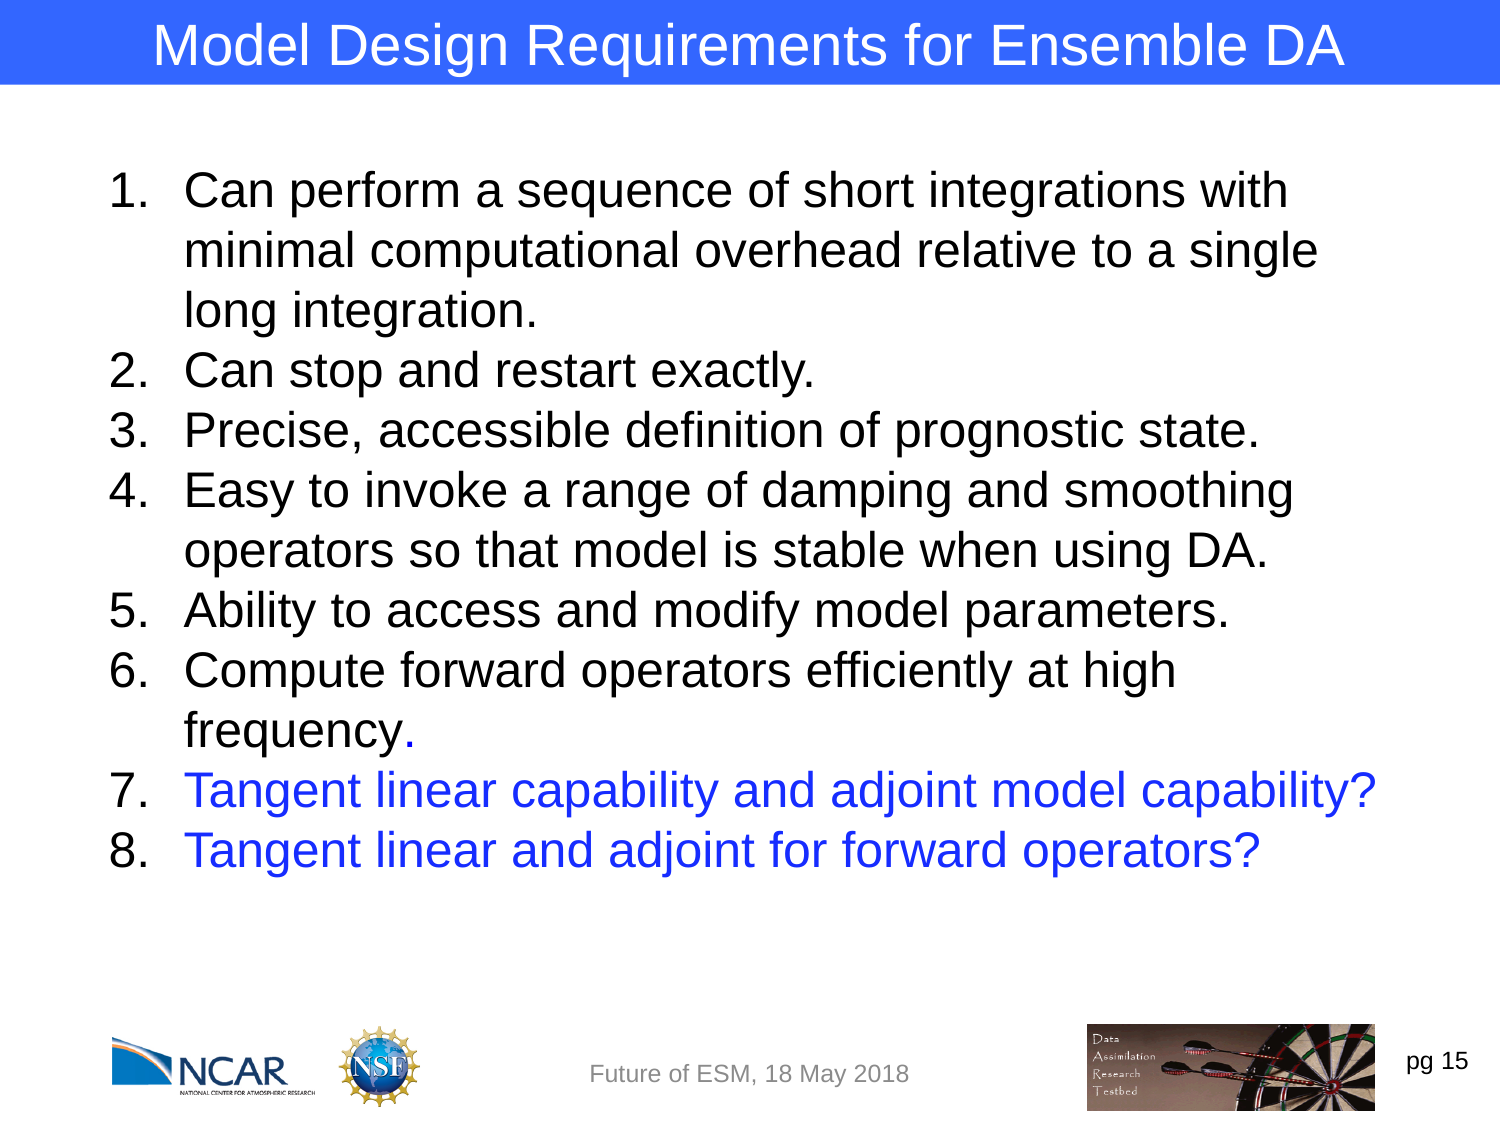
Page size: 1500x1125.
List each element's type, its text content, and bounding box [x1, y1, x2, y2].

picture [1087, 1024, 1375, 1111]
text_box Model Design Requirements for Ensemble DA [0, 0, 1500, 85]
text_box Can perform a sequence of short integrations with minimal computational overhead relative to a single long integration. Can stop and restart exactly. Precise, accessible definition of prognostic state. Easy to invoke a range of damping and smoothing operators so that model is stable when using DA. Ability to access and modify model parameters. Compute forward operators efficiently at high frequency. Tangent linear capability and adjoint model capability? Tangent linear and adjoint for forward operators? [74, 149, 1425, 885]
footer Future of ESM, 18 May 2018 [512, 1042, 988, 1103]
picture [112, 1037, 315, 1095]
picture [337, 1024, 421, 1108]
